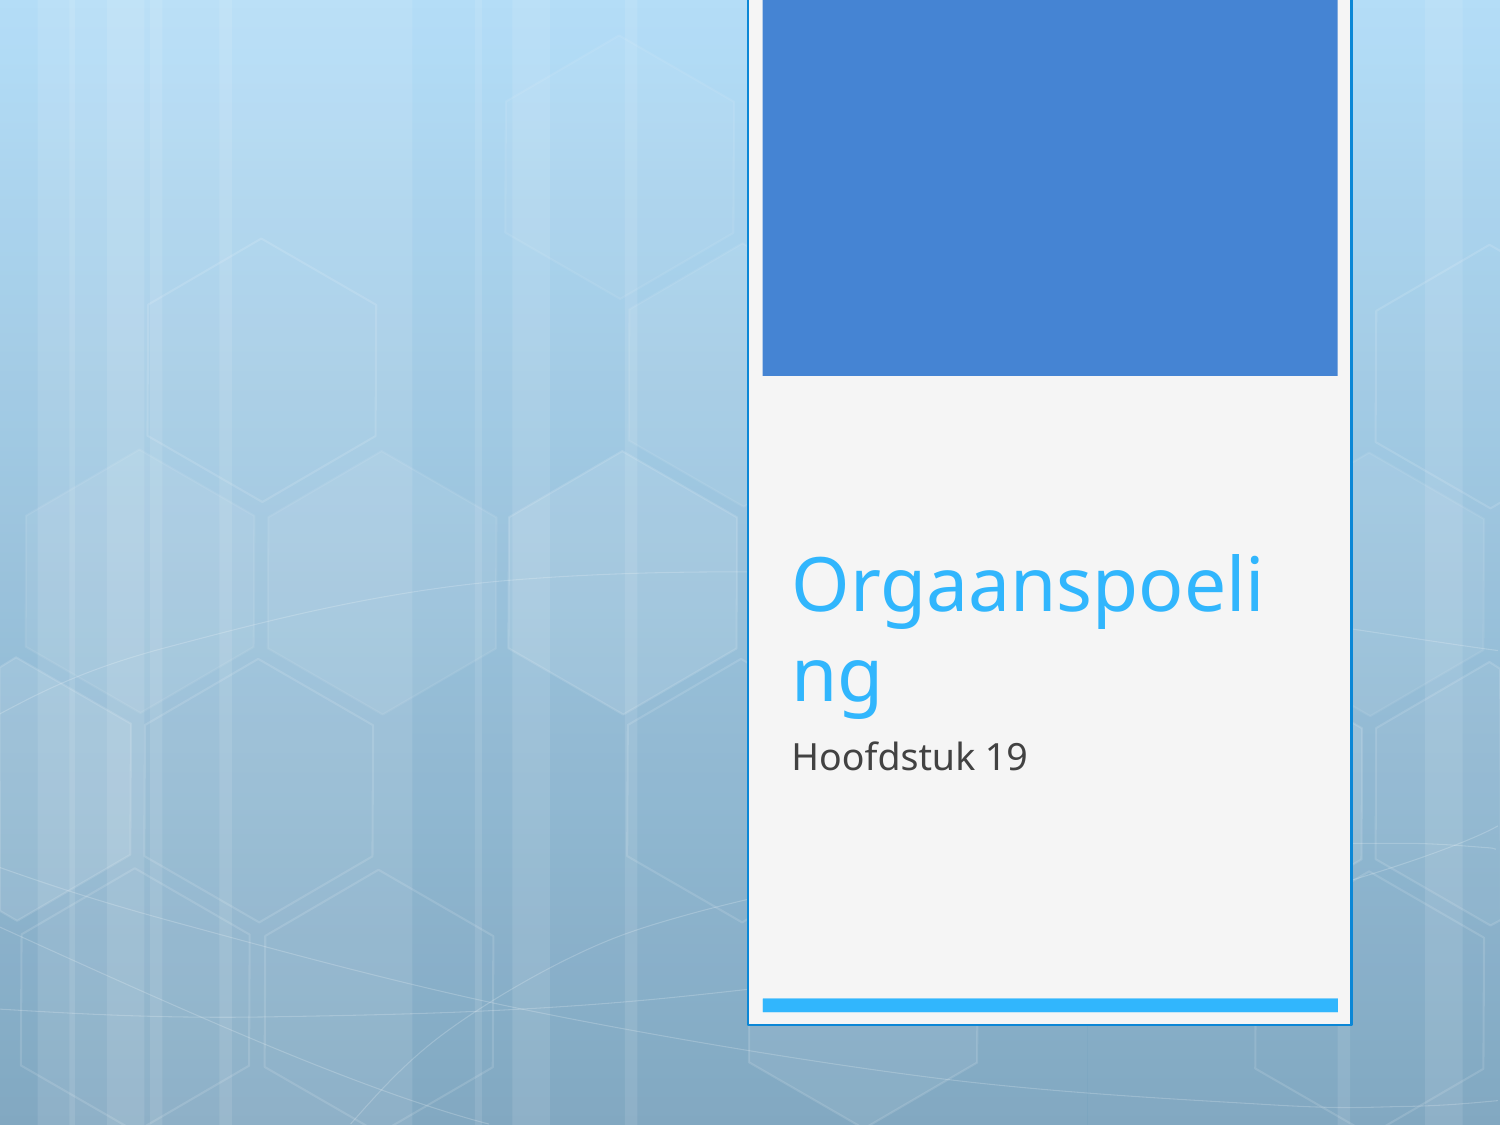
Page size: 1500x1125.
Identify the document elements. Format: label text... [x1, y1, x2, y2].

subtitle Hoofdstuk 19 [776, 725, 1320, 933]
title Orgaanspoeling [776, 444, 1320, 724]
